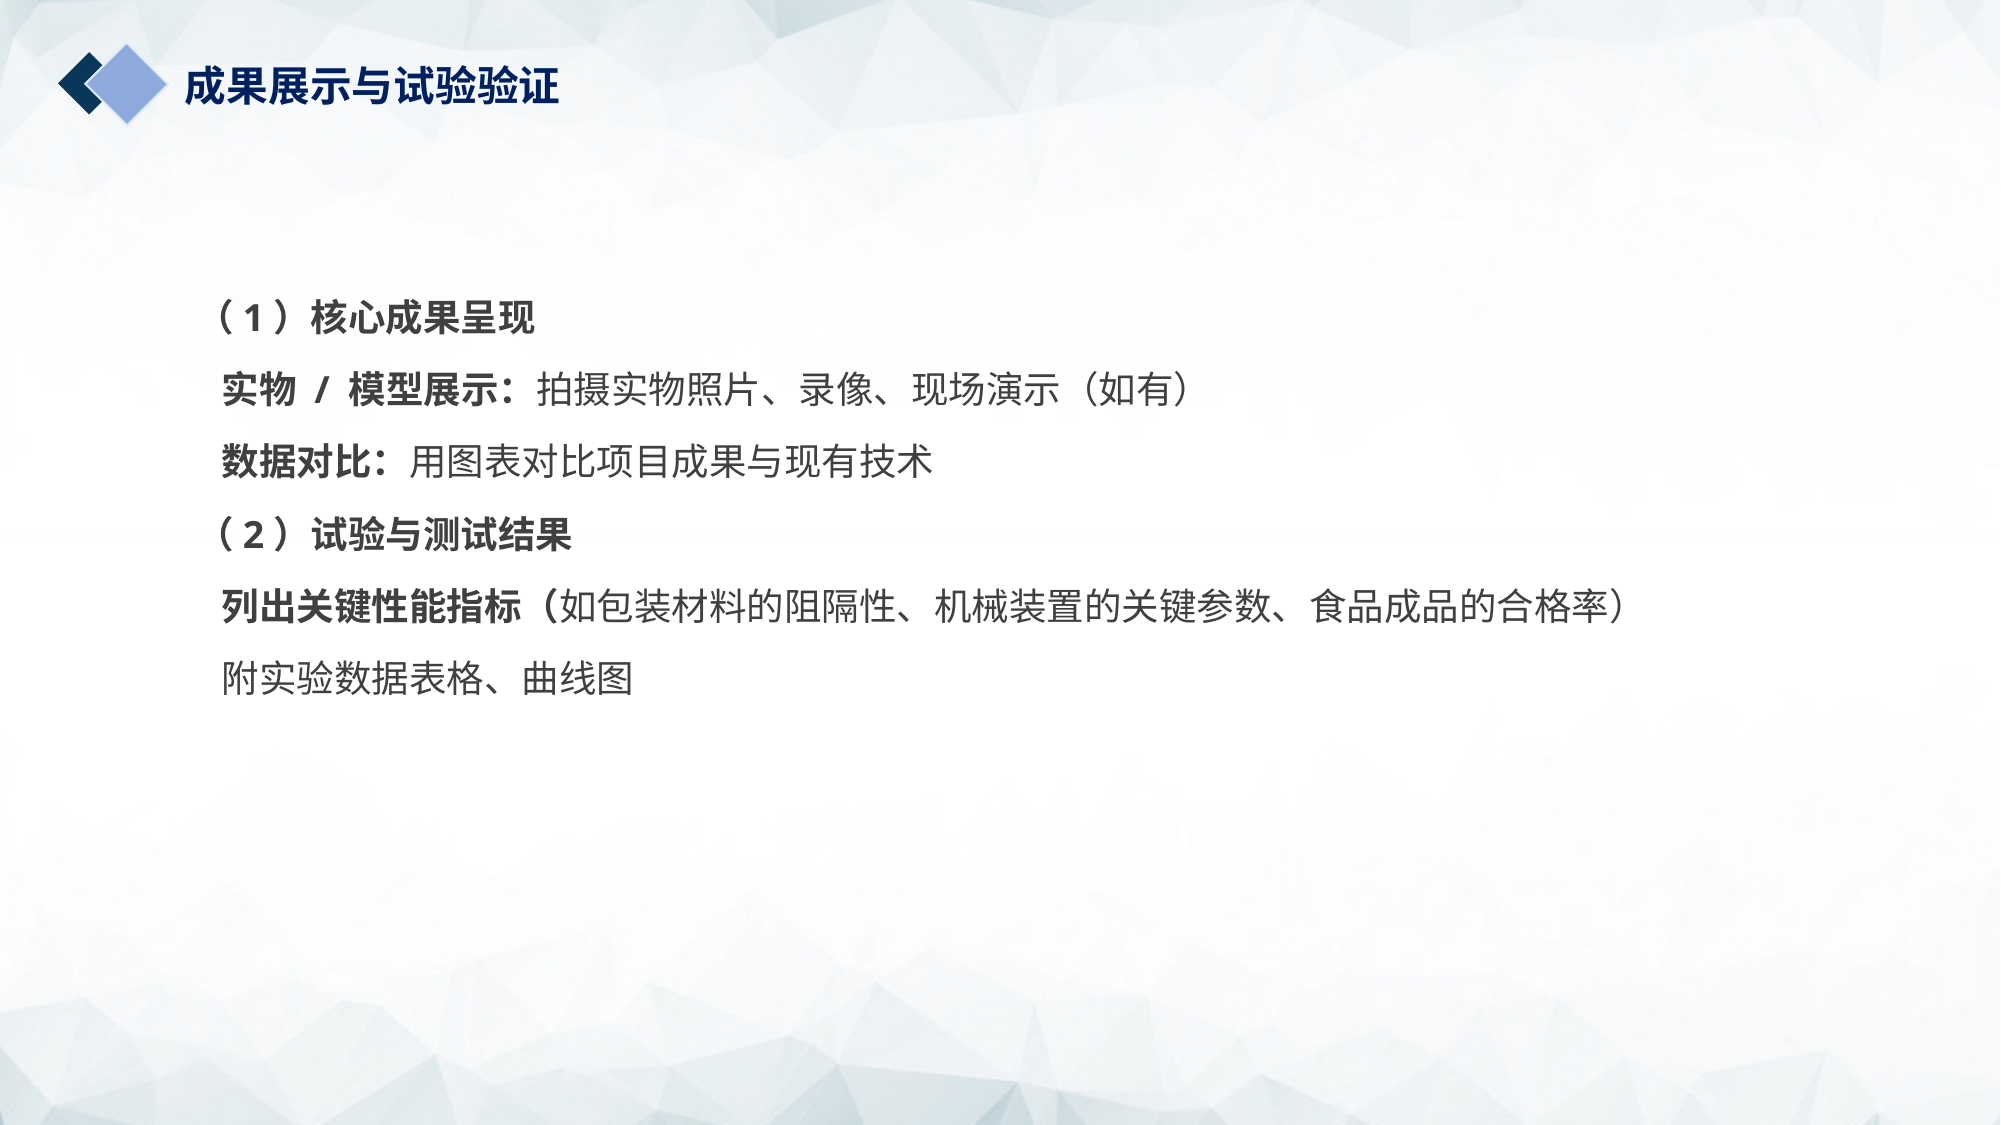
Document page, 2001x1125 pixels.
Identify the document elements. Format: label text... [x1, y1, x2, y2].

text_box 成果展示与试验验证 [169, 52, 576, 117]
text_box [56, 50, 103, 116]
picture [0, 0, 2001, 1125]
text_box （1）核心成果呈现 实物 / 模型展示：拍摄实物照片、录像、现场演示（如有） 数据对比：用图表对比项目成果与现有技术 （2）试验与测试结果 列出关键性能指标（如包装材料的阻隔性、机械装置的关键参数、食品成品的合格率） 附实验数据表格、曲线图 [89, 286, 1753, 708]
text_box [83, 41, 169, 128]
